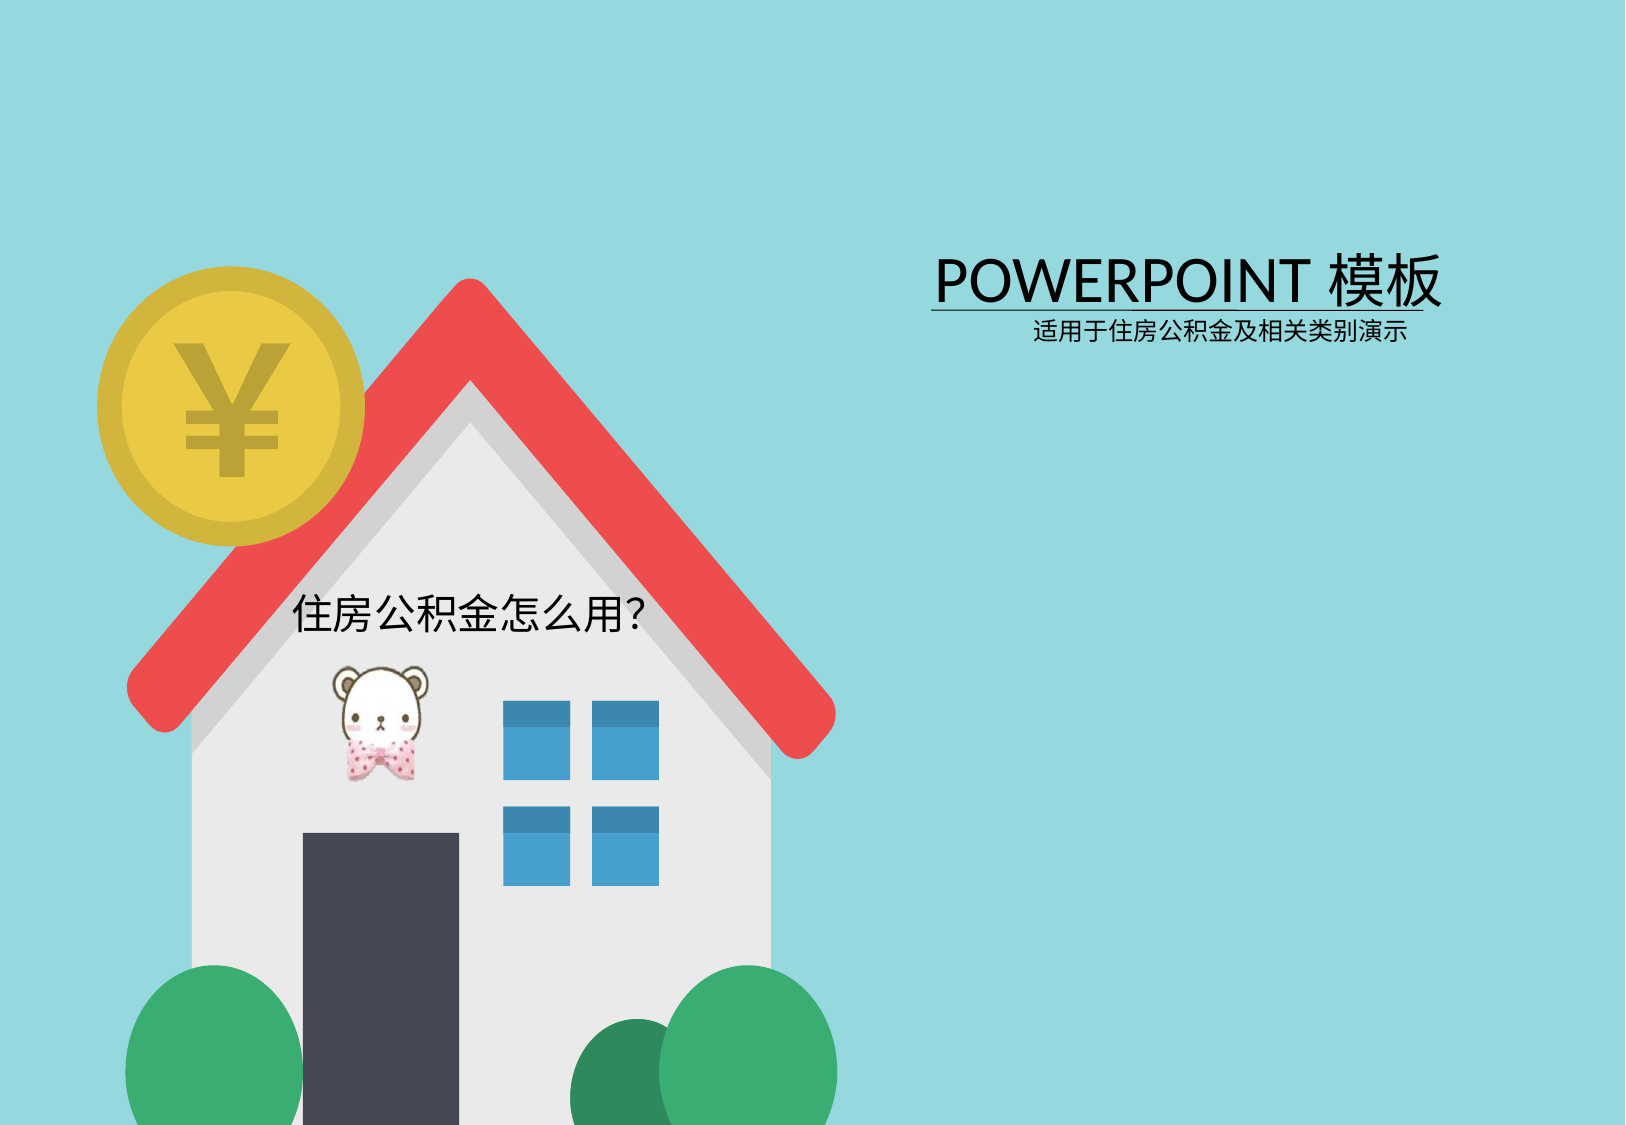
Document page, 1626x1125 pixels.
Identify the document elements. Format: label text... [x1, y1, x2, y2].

text_box POWERPOINT模板 适用于住房公积金及相关类别演示 [919, 228, 1625, 408]
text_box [124, 275, 838, 1125]
picture [41, 248, 423, 631]
picture [311, 632, 451, 804]
